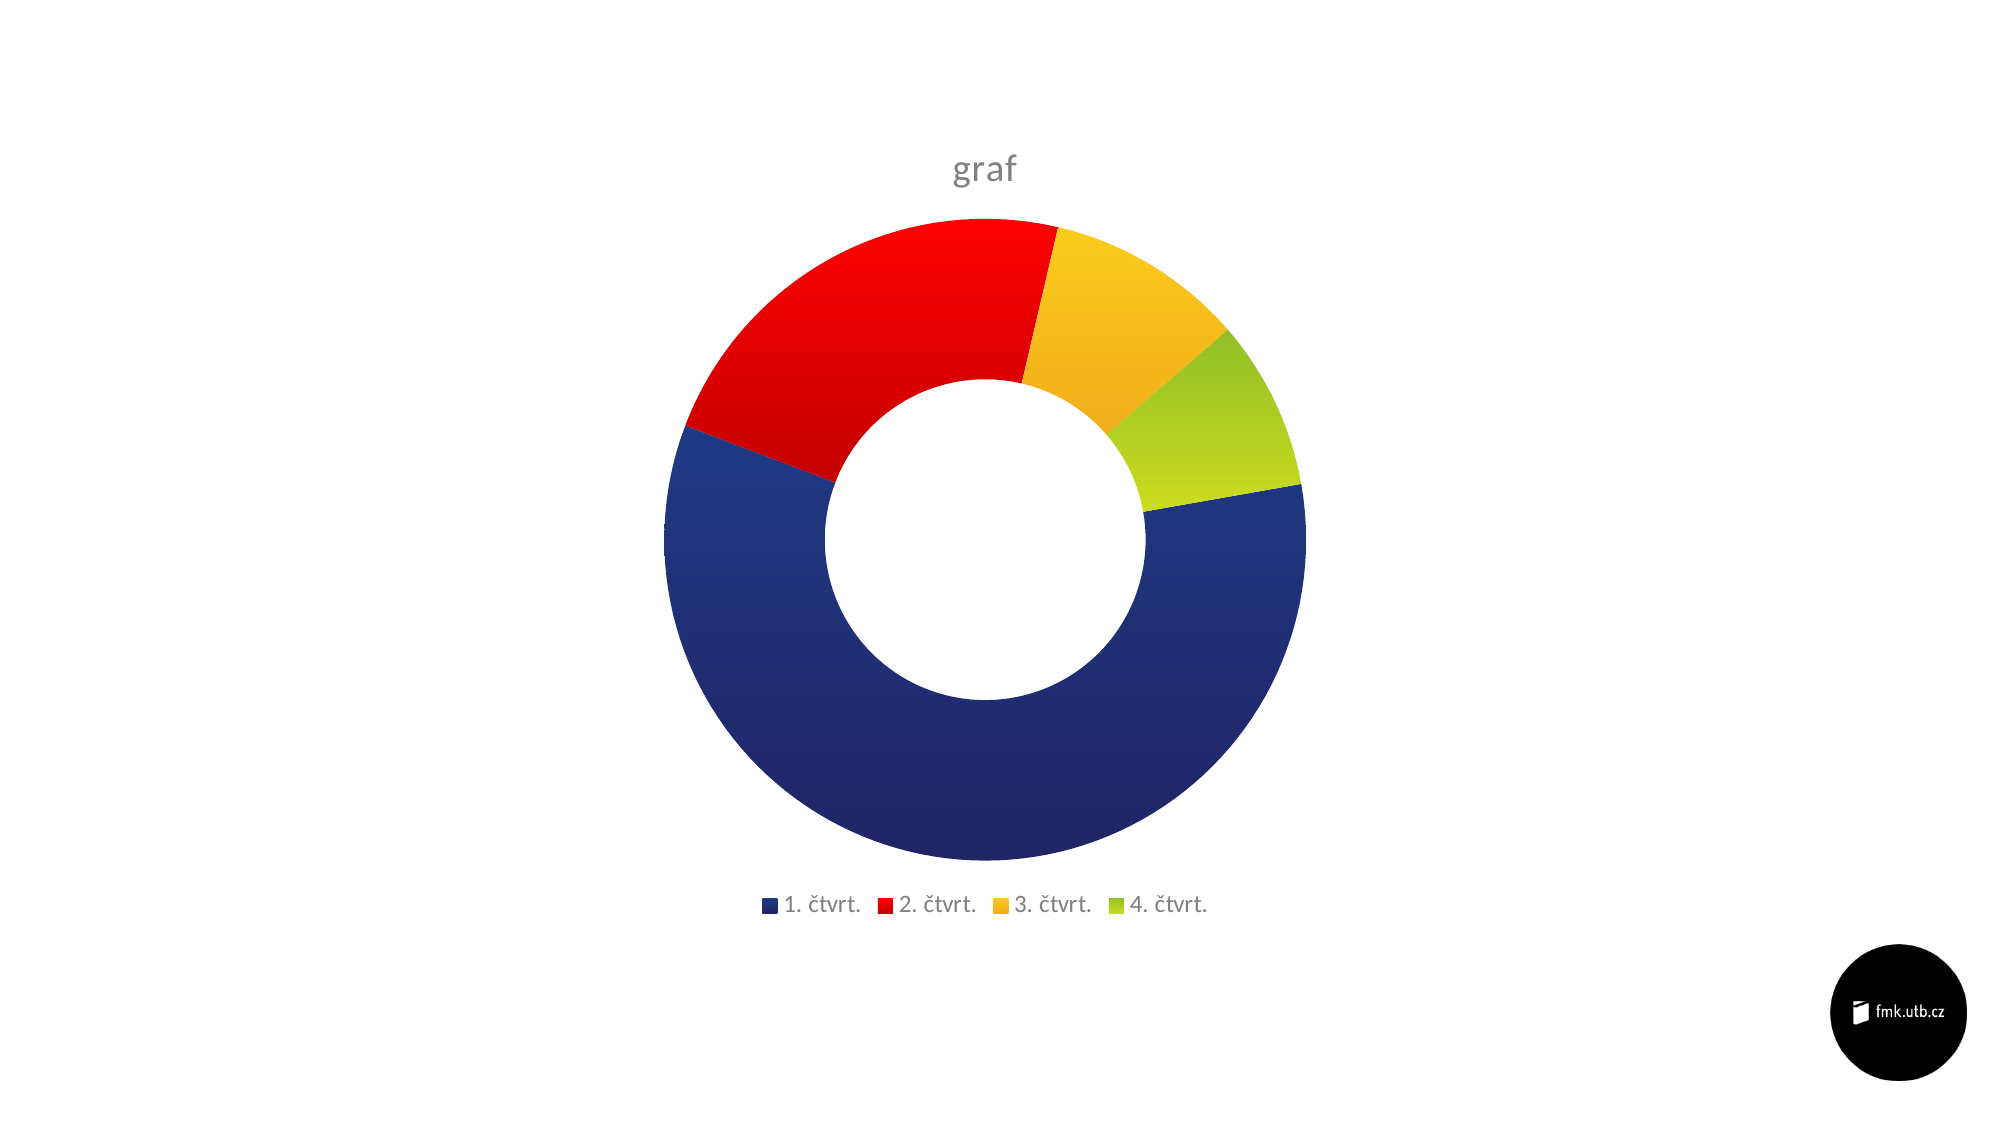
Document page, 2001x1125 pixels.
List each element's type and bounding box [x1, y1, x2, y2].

chart [378, 116, 1592, 925]
picture [1830, 944, 1967, 1081]
